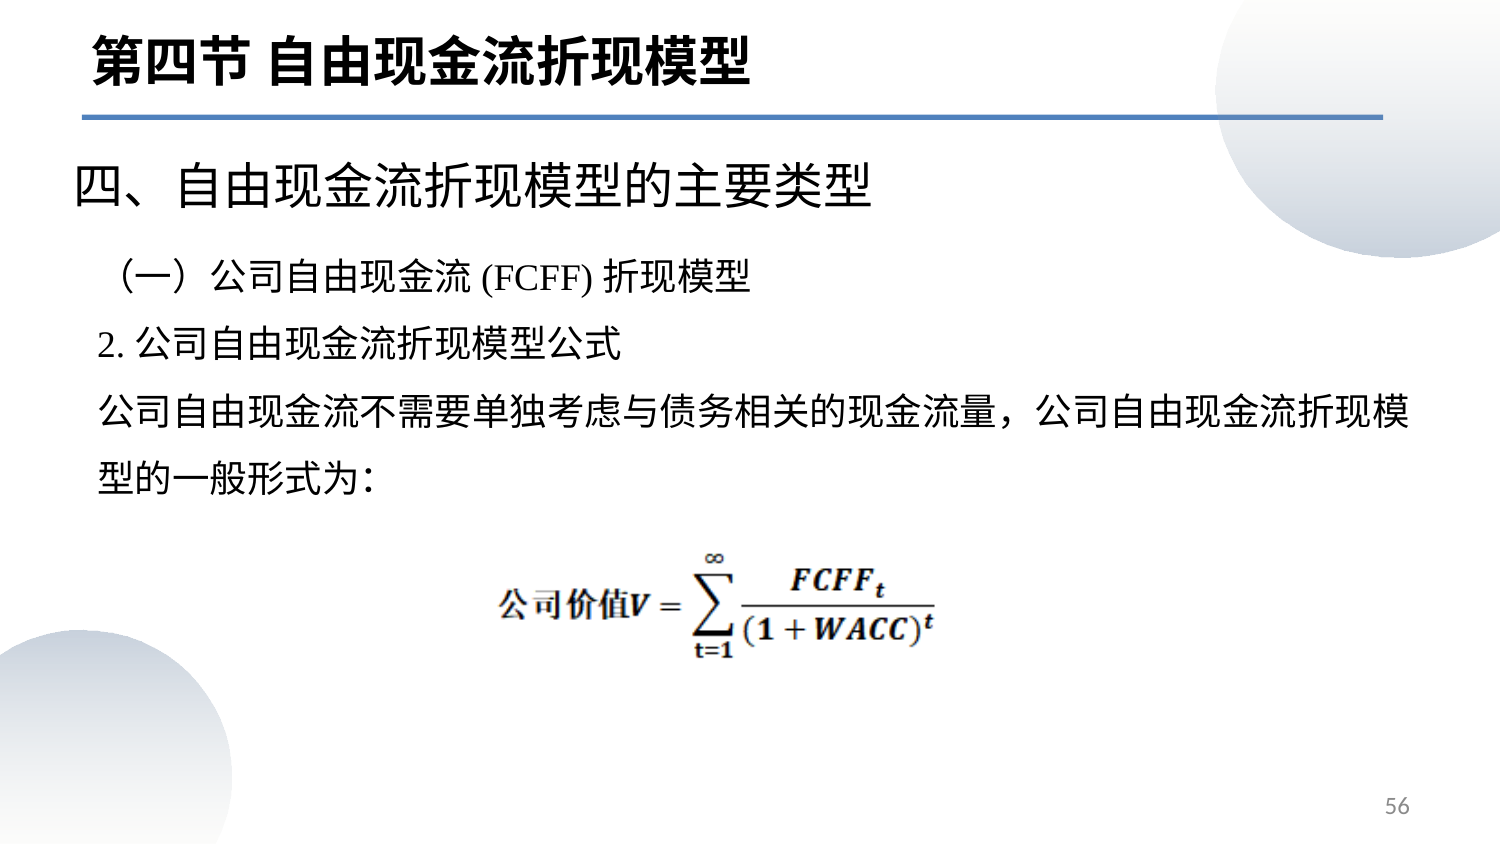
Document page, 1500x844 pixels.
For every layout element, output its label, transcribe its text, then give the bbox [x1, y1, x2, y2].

slide_number 56 [1074, 782, 1425, 827]
text_box [0, 627, 234, 844]
text_box [1213, 0, 1500, 260]
list （一）公司自由现金流(FCFF)折现模型 2.公司自由现金流折现模型公式 公司自由现金流不需要单独考虑与债务相关的现金流量，公司自由现金流折现模型的一般形式为： [82, 222, 1432, 780]
text_box 第四节 自由现金流折现模型 [74, 11, 1234, 107]
text_box 四、自由现金流折现模型的主要类型 [58, 117, 1256, 200]
picture [433, 538, 953, 680]
